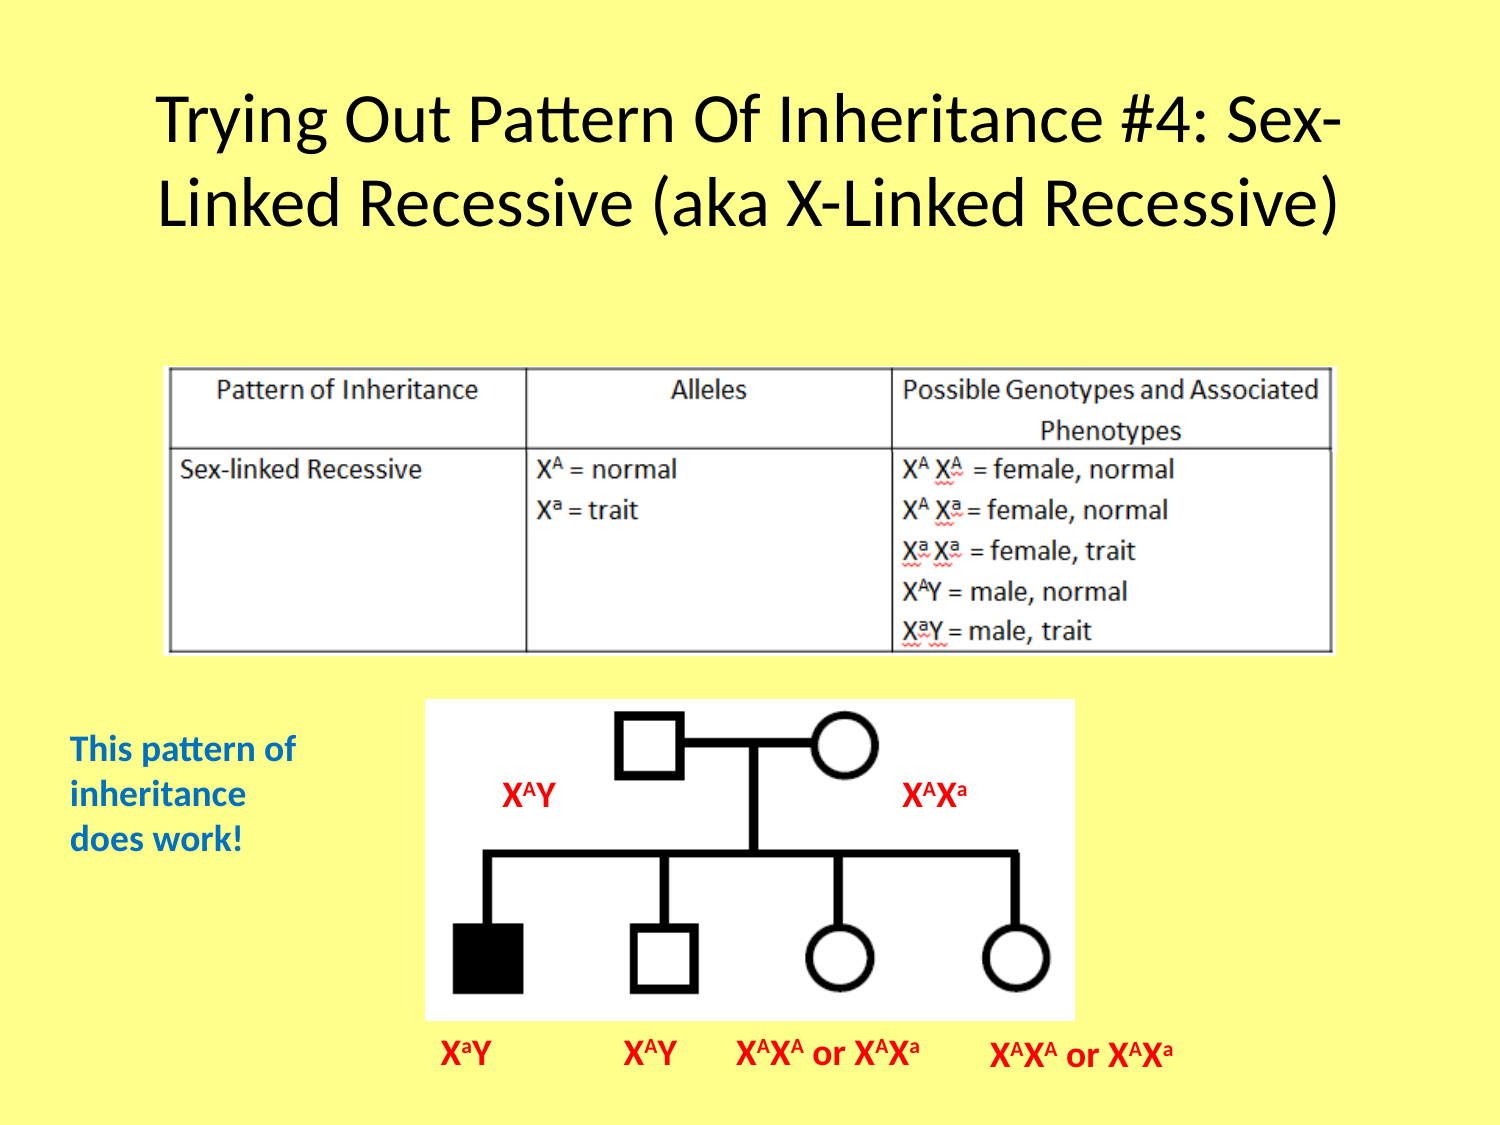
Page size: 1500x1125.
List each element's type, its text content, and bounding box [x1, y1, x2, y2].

text_box XAXA or XAXa [974, 1022, 1216, 1083]
picture [162, 365, 1337, 656]
text_box XAY [608, 1030, 721, 1080]
title Trying Out Pattern Of Inheritance #4: Sex-Linked Recessive (aka X-Linked Recessive) [75, 62, 1425, 250]
text_box XAXA or XAXa [721, 1030, 963, 1080]
picture [425, 699, 1075, 1021]
text_box This pattern of inheritance does work! [55, 716, 318, 867]
text_box XaY [425, 1029, 539, 1080]
